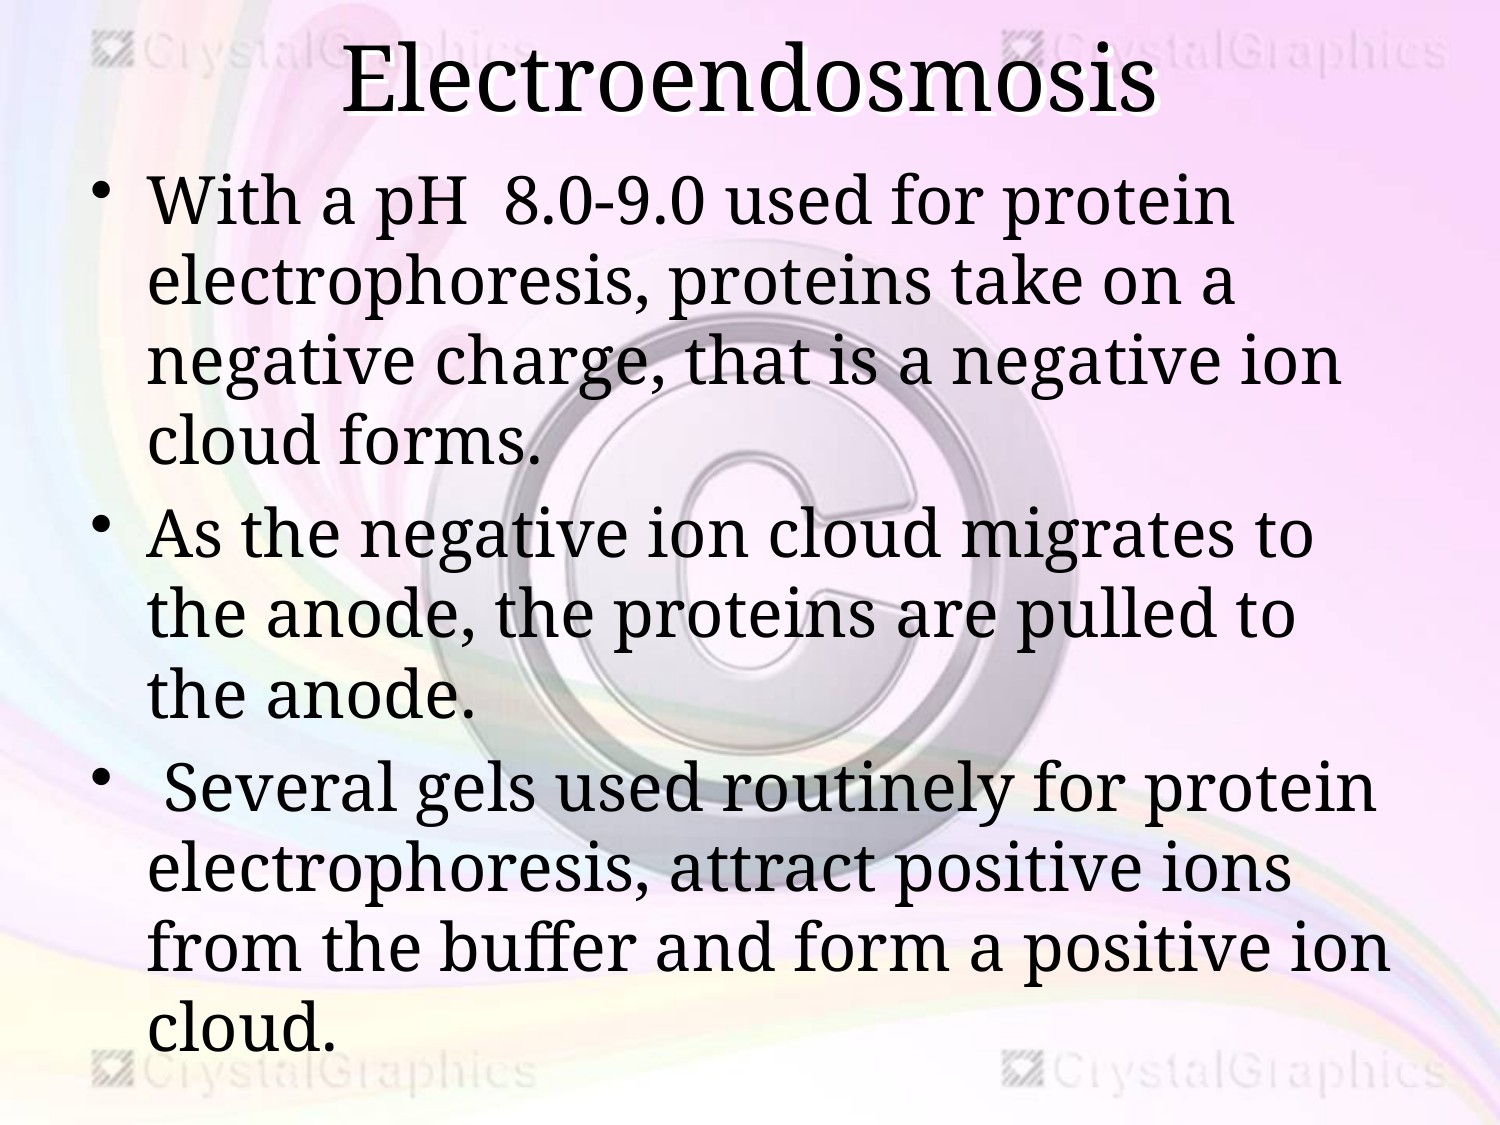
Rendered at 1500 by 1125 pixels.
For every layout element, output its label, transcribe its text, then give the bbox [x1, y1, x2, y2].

list With a pH 8.0-9.0 used for protein electrophoresis, proteins take on a negative charge, that is a negative ion cloud forms. As the negative ion cloud migrates to the anode, the proteins are pulled to the anode. Several gels used routinely for protein electrophoresis, attract positive ions from the buffer and form a positive ion cloud. [74, 149, 1426, 1088]
picture [0, 0, 1500, 1125]
title Electroendosmosis [74, 0, 1426, 149]
